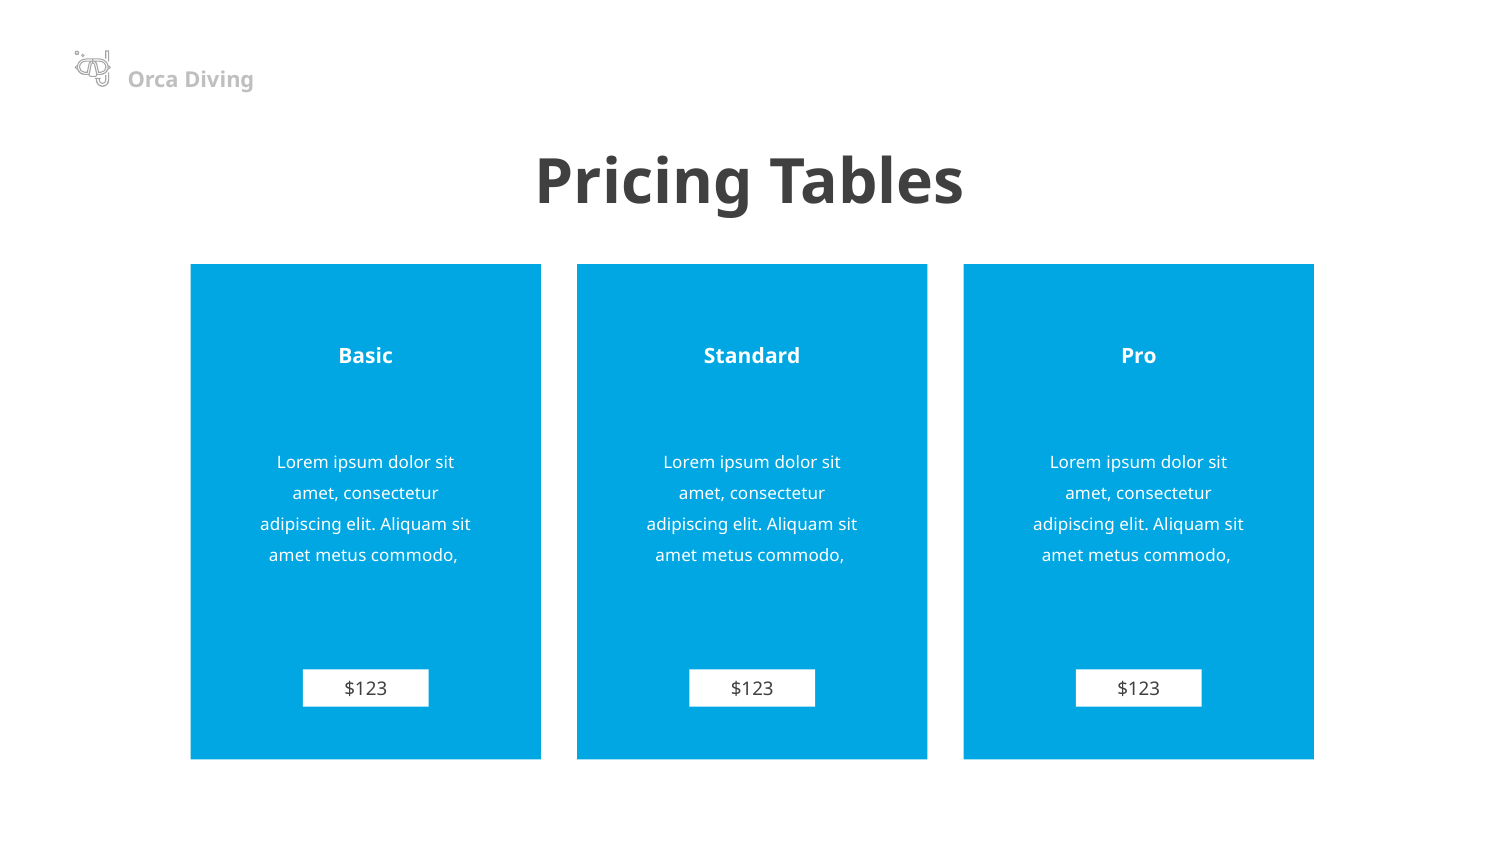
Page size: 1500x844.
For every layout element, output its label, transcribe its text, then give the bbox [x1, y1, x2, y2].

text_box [963, 264, 1314, 760]
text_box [74, 50, 324, 99]
text_box Pricing Tables [405, 133, 1095, 224]
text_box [576, 264, 928, 760]
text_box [190, 264, 541, 760]
